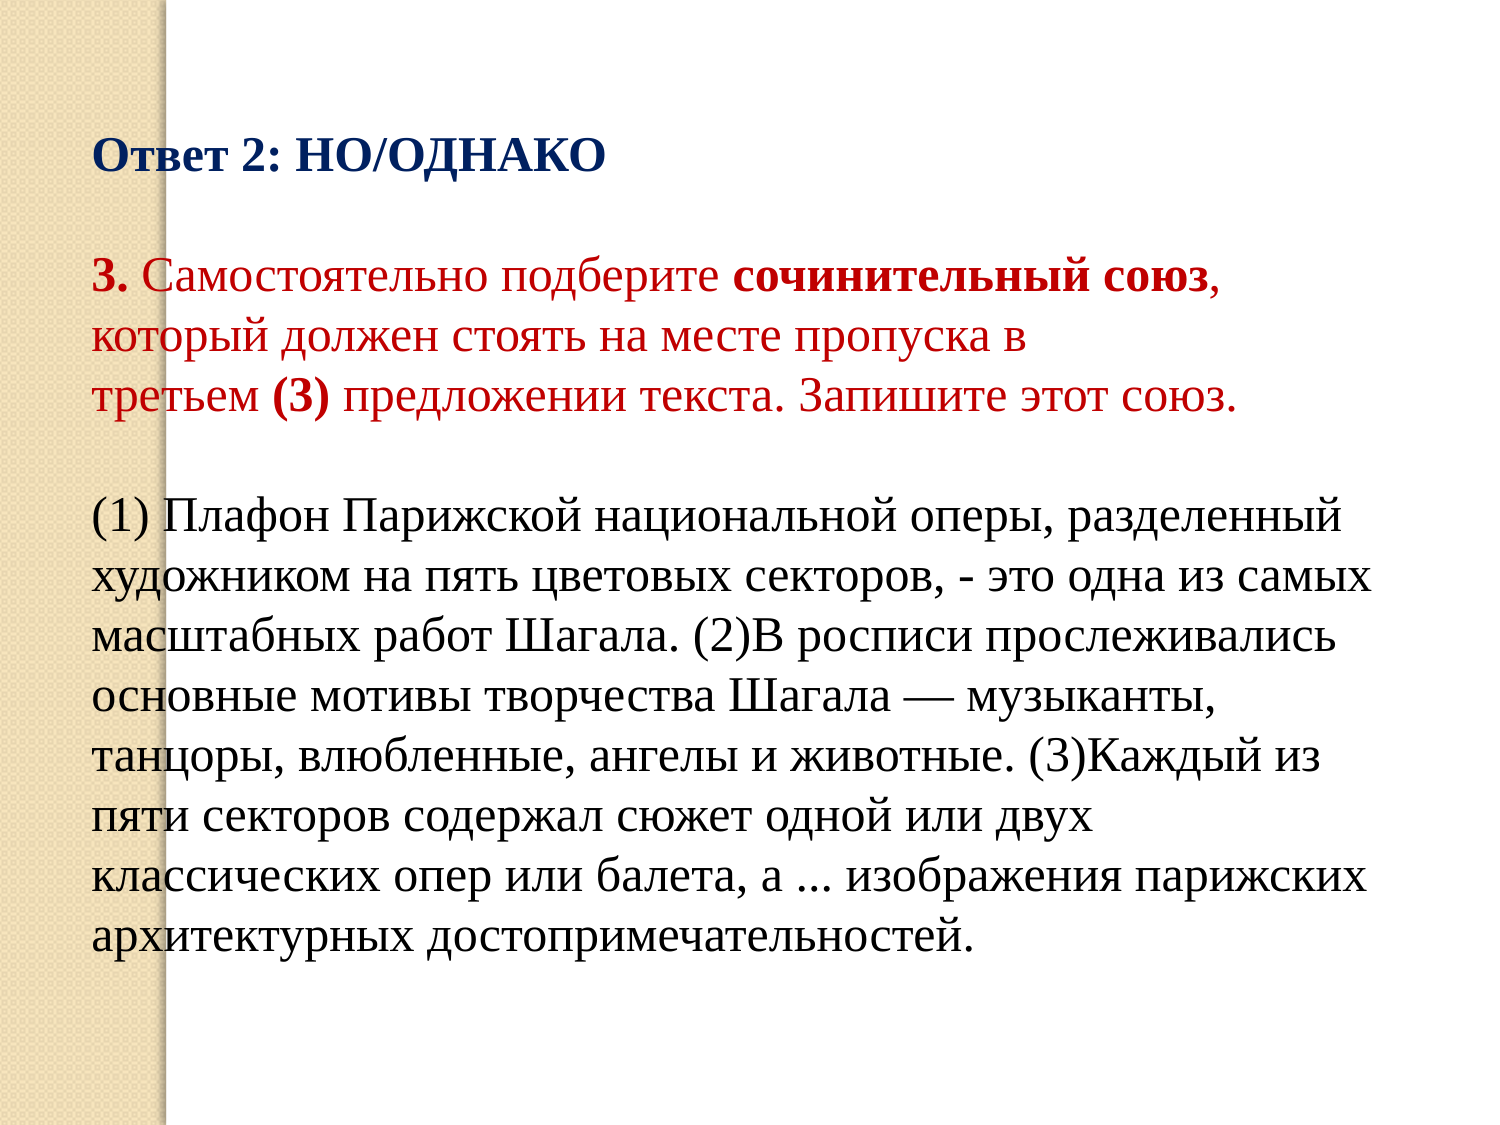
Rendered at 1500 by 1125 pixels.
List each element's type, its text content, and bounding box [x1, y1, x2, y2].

text_box Ответ 2: НО/ОДНАКО 3. Самостоятельно подберите сочинительный союз, который должен стоять на месте пропуска в третьем (3) предложении текста. Запишите этот союз. (1) Плафон Парижской национальной оперы, разделенный художником на пять цветовых секторов, - это одна из самых масштабных работ Шагала. (2)В росписи прослеживались основные мотивы творчества Шагала — музыканты, танцоры, влюбленные, ангелы и животные. (3)Каждый из пяти секторов содержал сюжет одной или двух классических опер или балета, а ... изображения парижских архитектурных достопримечательностей. [76, 113, 1388, 969]
